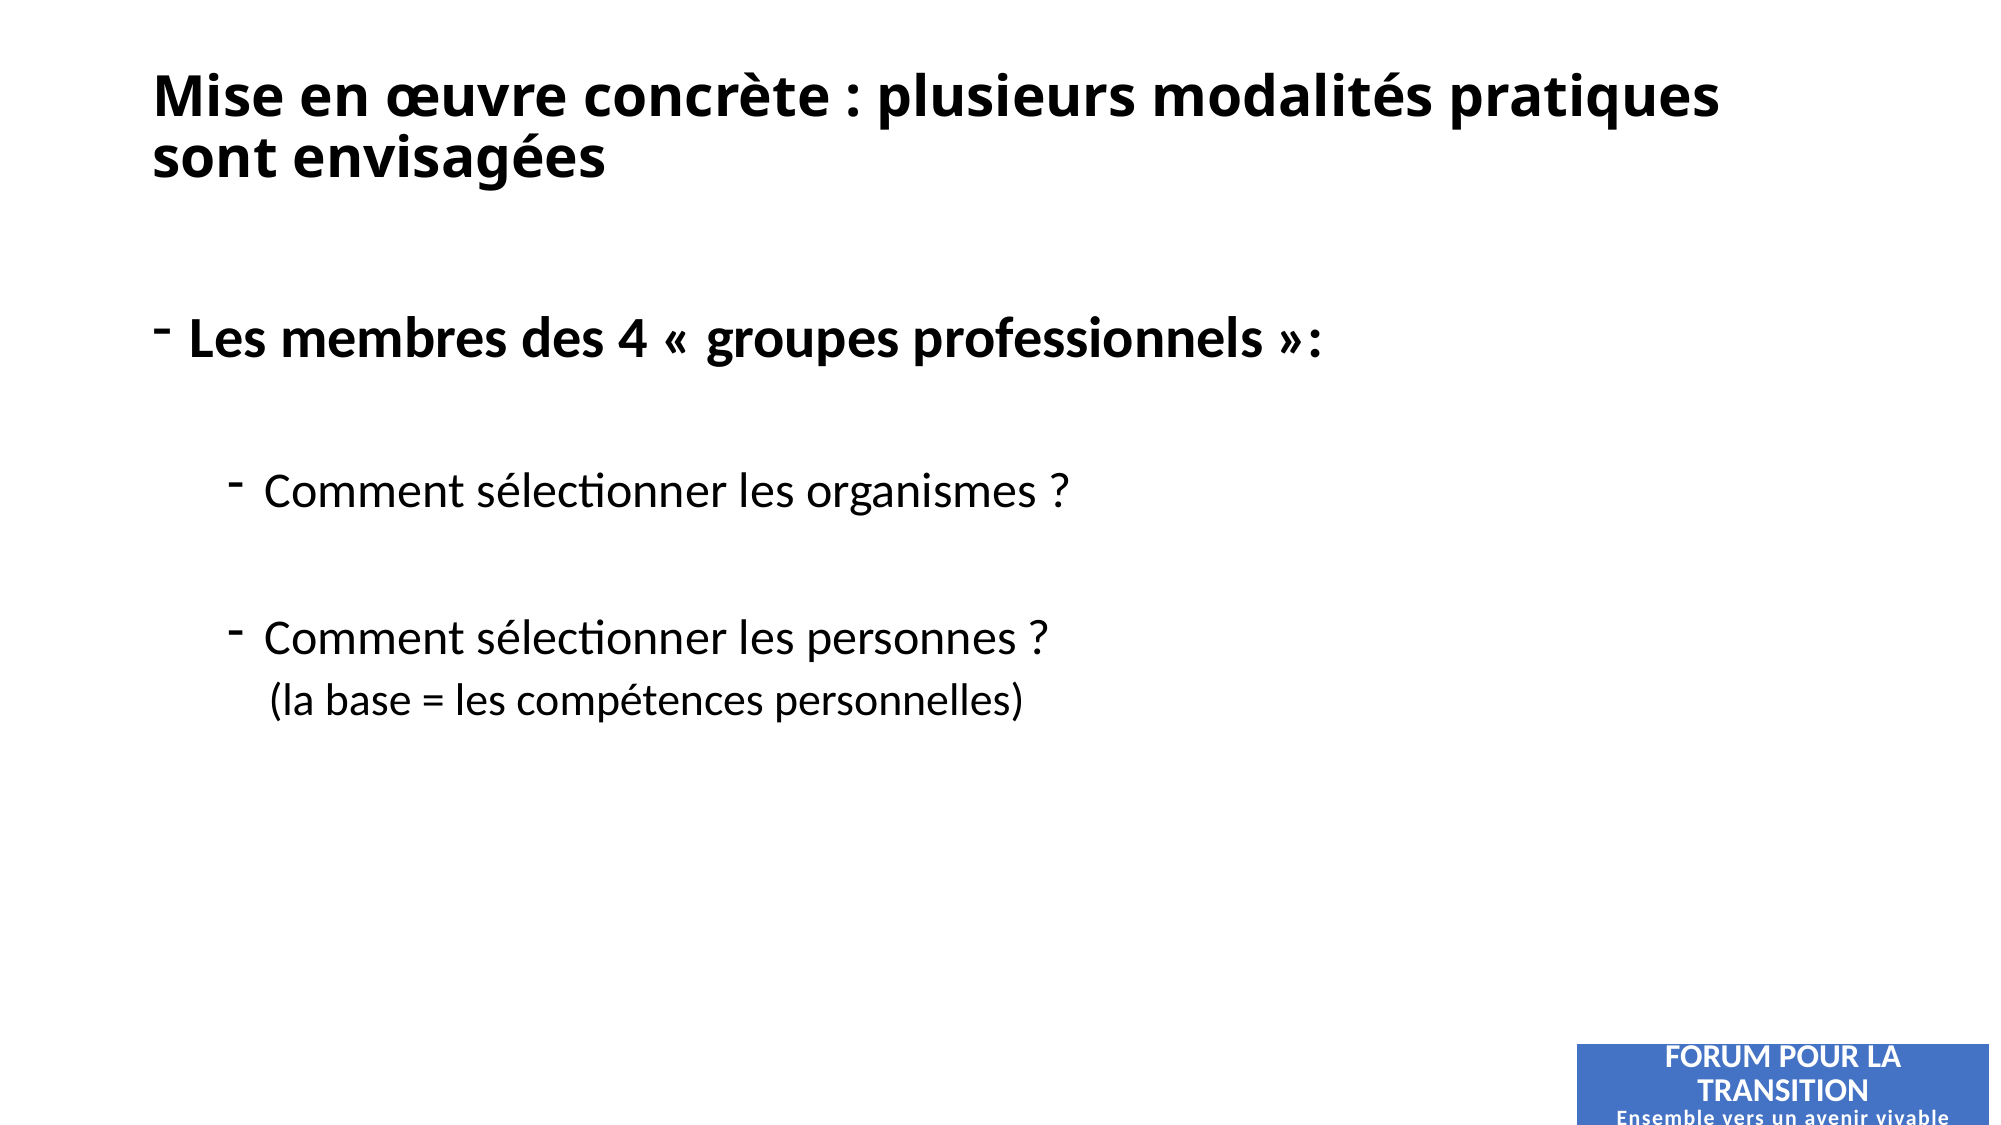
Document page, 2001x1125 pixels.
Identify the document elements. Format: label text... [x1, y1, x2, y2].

list Les membres des 4 « groupes professionnels »: Comment sélectionner les organismes ? Comment sélectionner les personnes ? (la base = les compétences personnelles) [137, 299, 1950, 1014]
title Mise en œuvre concrète : plusieurs modalités pratiques sont envisagées [137, 59, 1863, 278]
